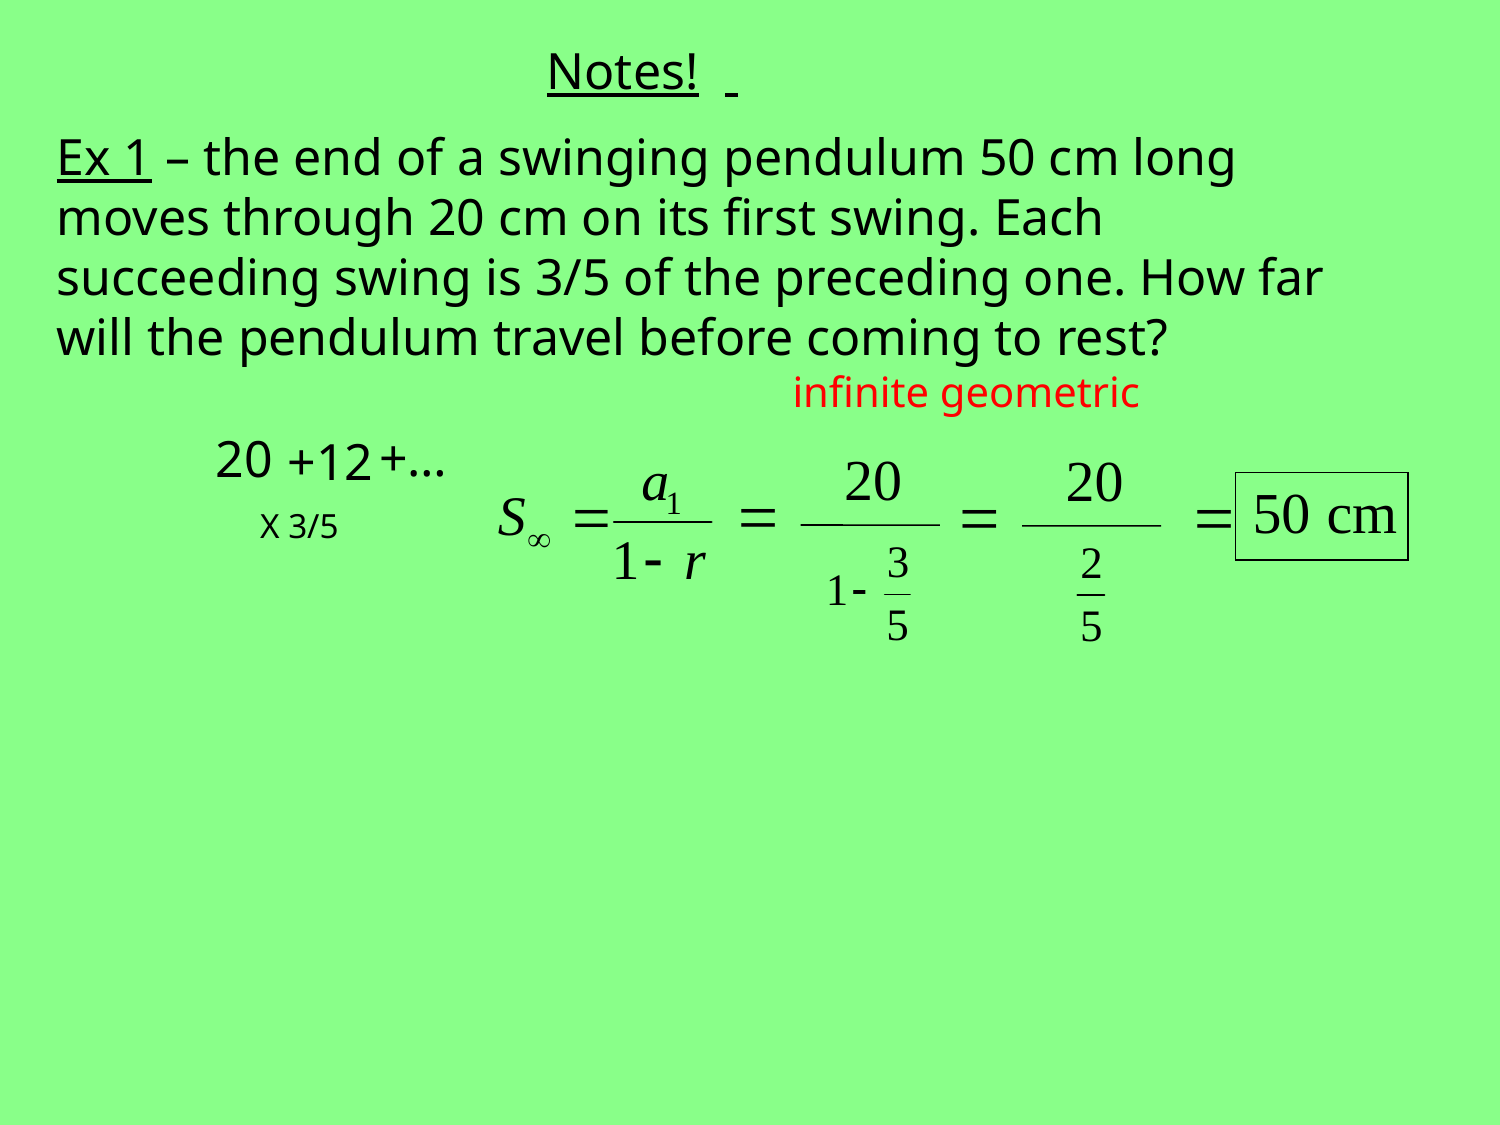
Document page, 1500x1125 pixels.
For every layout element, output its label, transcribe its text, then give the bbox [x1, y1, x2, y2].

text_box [1245, 479, 1411, 548]
text_box 20 [201, 420, 288, 495]
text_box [835, 447, 913, 516]
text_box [1069, 534, 1116, 652]
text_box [947, 501, 997, 546]
text_box Notes! [532, 31, 877, 107]
text_box X 3/5 [245, 497, 354, 553]
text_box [488, 447, 722, 592]
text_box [725, 501, 775, 546]
text_box +12 [272, 423, 388, 498]
text_box Ex 1 – the end of a swinging pendulum 50 cm long moves through 20 cm on its first swing. Each succeeding swing is 3/5 of the preceding one. How far will the pendulum travel before coming to rest? [41, 117, 1398, 373]
text_box +… [364, 418, 463, 494]
text_box [1235, 472, 1408, 561]
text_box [1056, 448, 1135, 517]
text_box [1181, 502, 1231, 547]
text_box infinite geometric [777, 349, 1445, 425]
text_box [823, 534, 918, 651]
